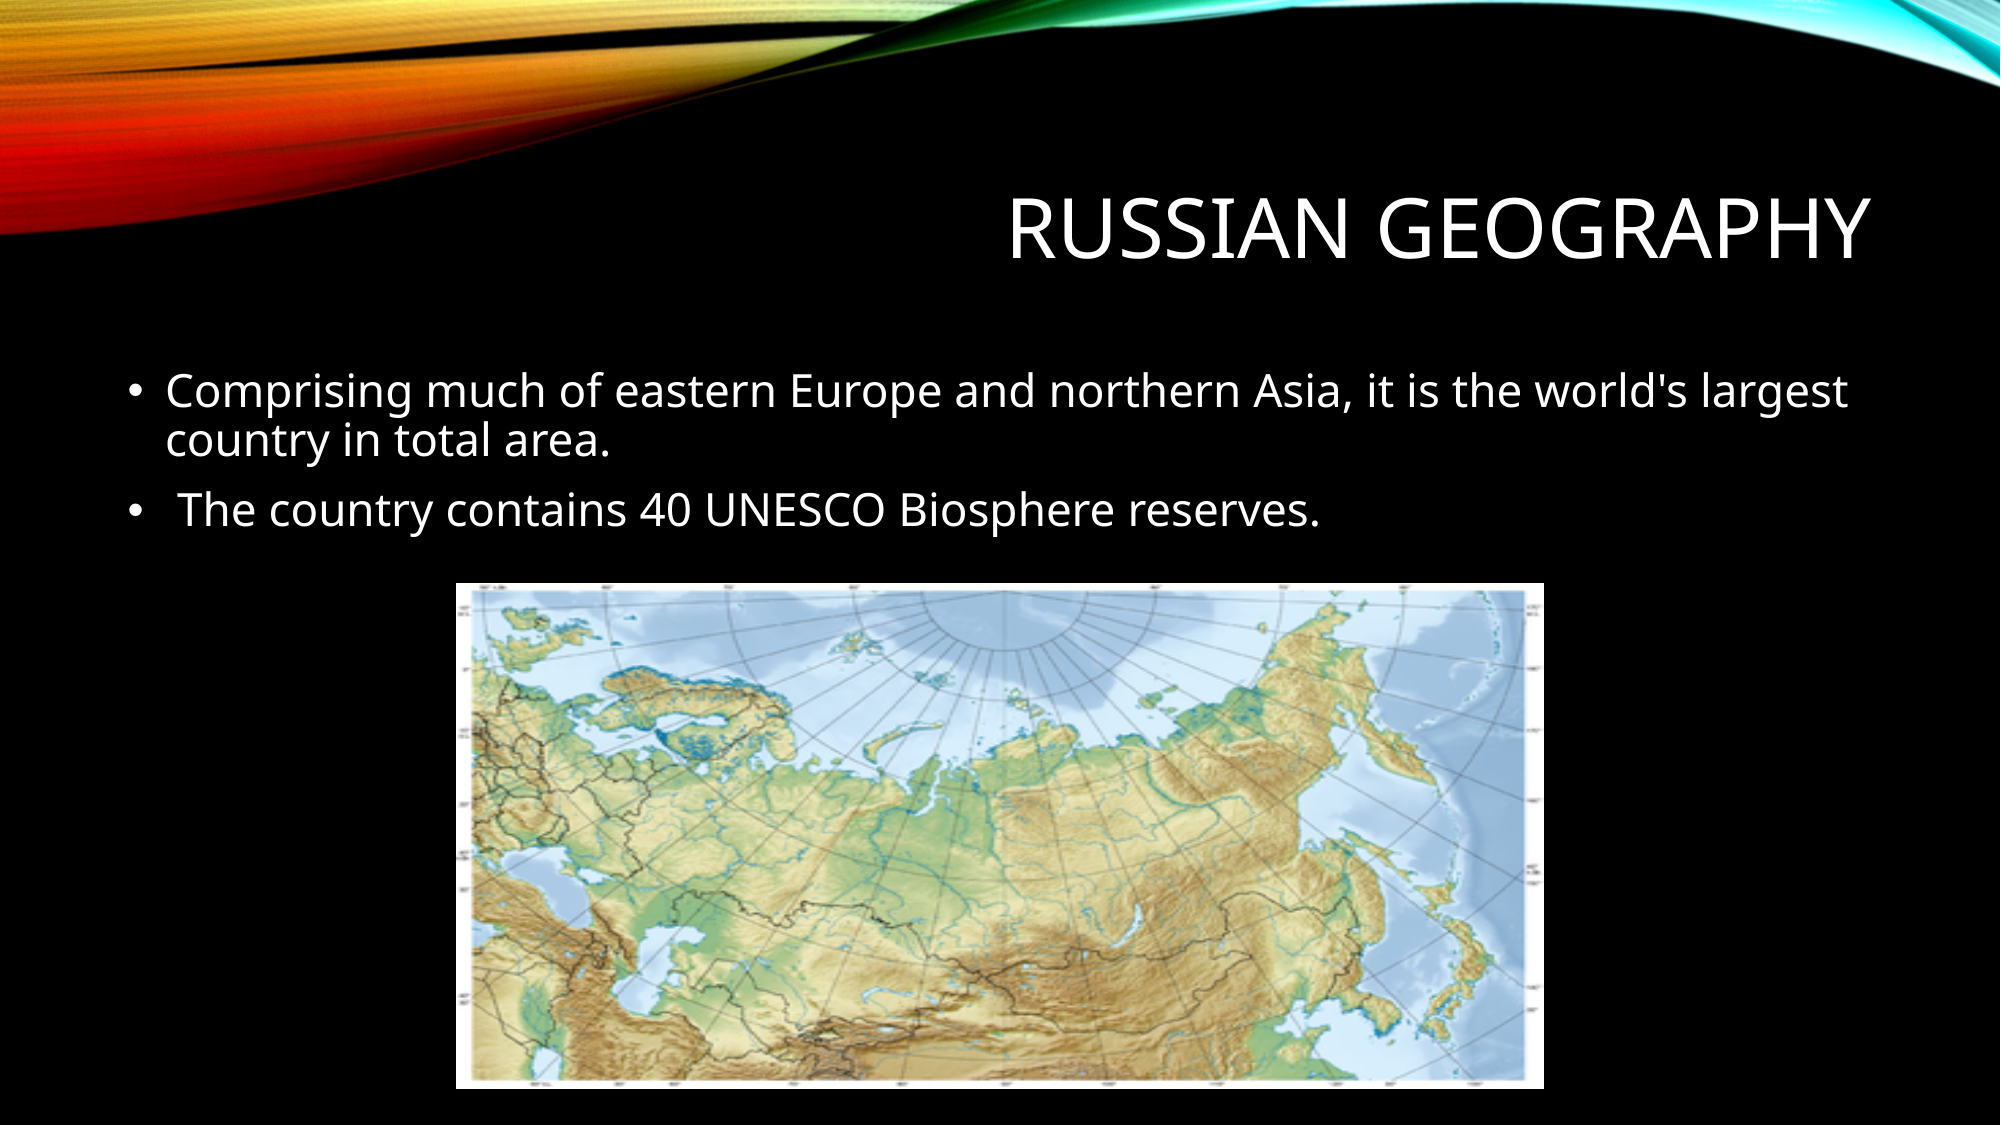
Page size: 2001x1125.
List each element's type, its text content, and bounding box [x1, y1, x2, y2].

list Comprising much of eastern Europe and northern Asia, it is the world's largest country in total area. The country contains 40 UNESCO Biosphere reserves. [112, 360, 1888, 1021]
picture [456, 583, 1544, 1090]
title Russian Geography [474, 125, 1888, 338]
picture [0, 0, 2000, 237]
